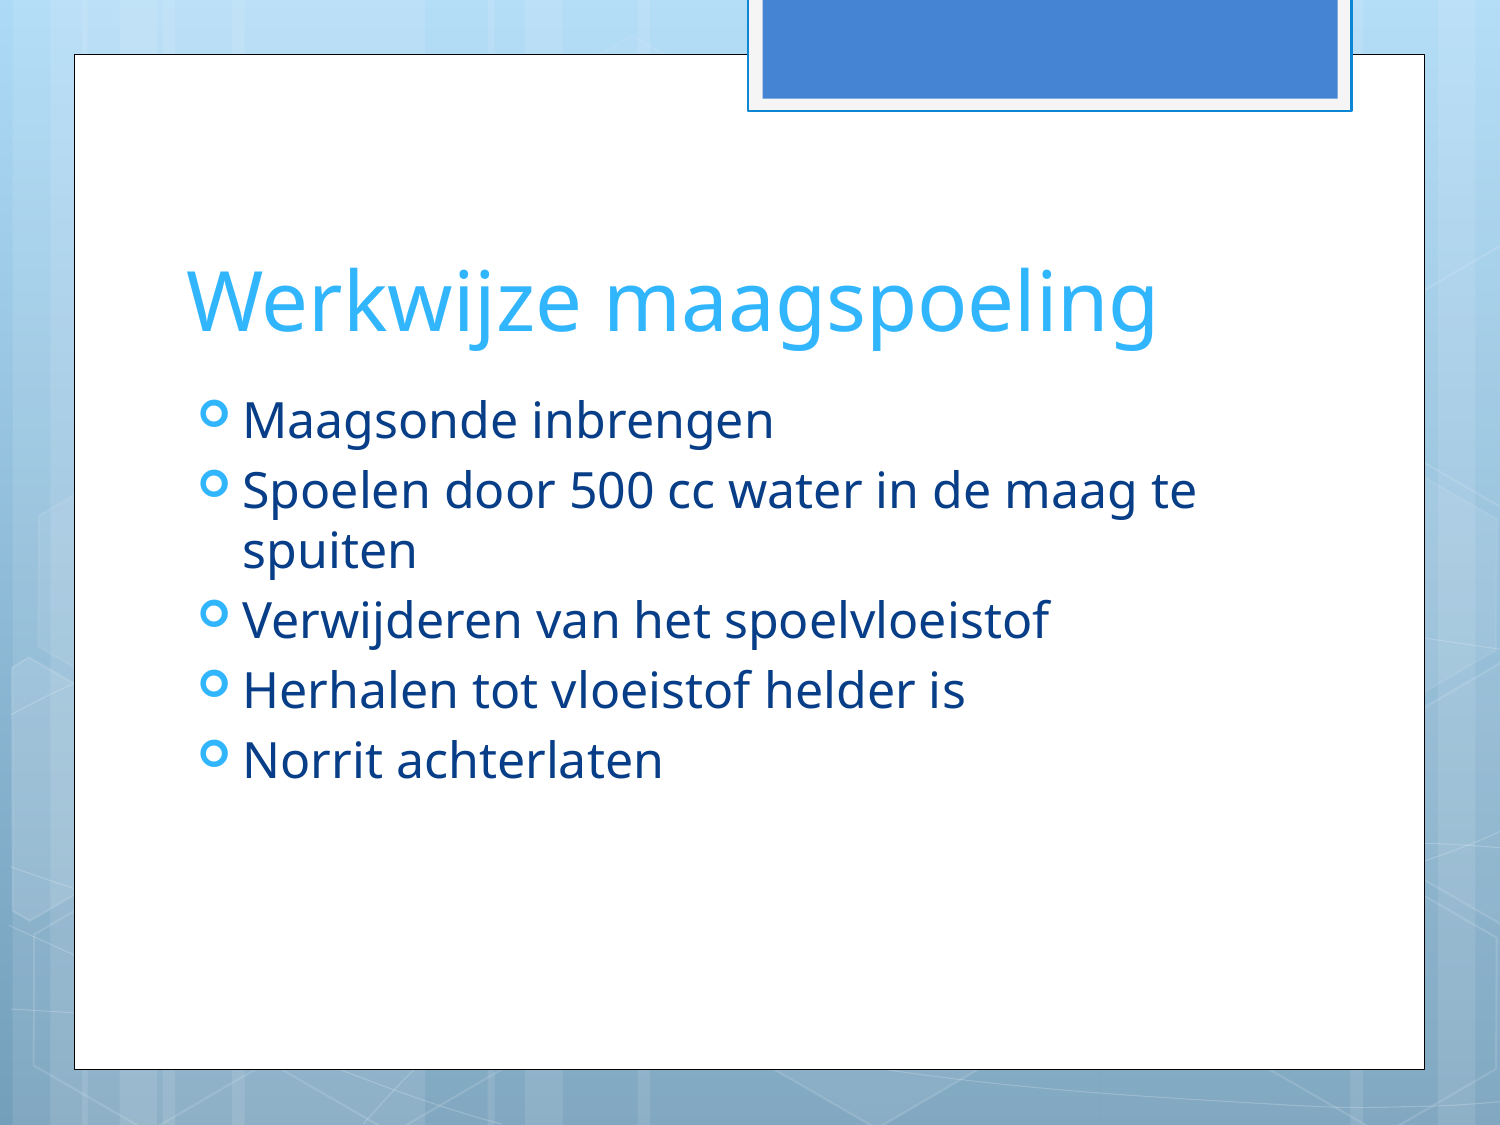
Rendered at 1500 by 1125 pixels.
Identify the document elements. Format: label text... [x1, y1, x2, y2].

title Werkwijze maagspoeling [171, 168, 1324, 357]
list Maagsonde inbrengen Spoelen door 500 cc water in de maag te spuiten Verwijderen van het spoelvloeistof Herhalen tot vloeistof helder is Norrit achterlaten [171, 381, 1283, 957]
